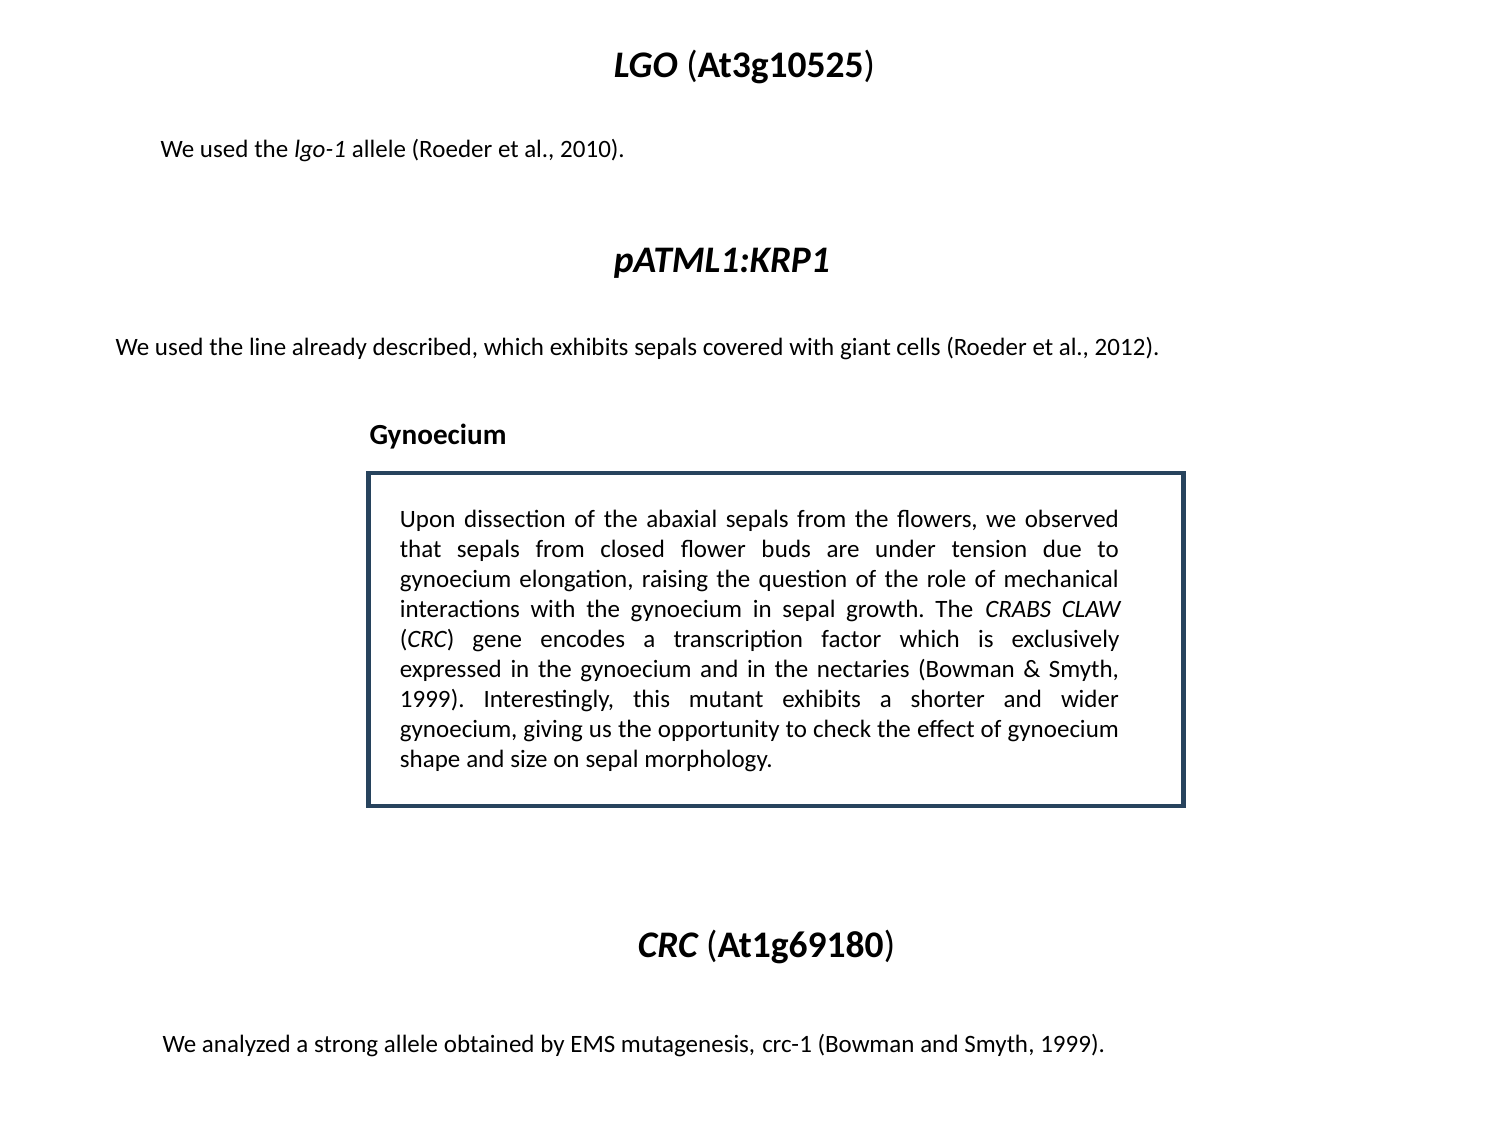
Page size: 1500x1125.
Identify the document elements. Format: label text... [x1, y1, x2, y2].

text_box CRC (At1g69180) [623, 912, 1374, 973]
text_box [368, 472, 1184, 807]
text_box Gynoecium [354, 408, 522, 458]
text_box pATML1:KRP1 [599, 227, 1350, 288]
text_box LGO (At3g10525) [599, 32, 1350, 92]
text_box We used the lgo-1 allele (Roeder et al., 2010). [145, 125, 896, 170]
text_box We used the line already described, which exhibits sepals covered with giant cells (Roeder et al., 2012). [100, 323, 1443, 368]
text_box We analyzed a strong allele obtained by EMS mutagenesis, crc-1 (Bowman and Smyth, 1999). [147, 1020, 1374, 1065]
